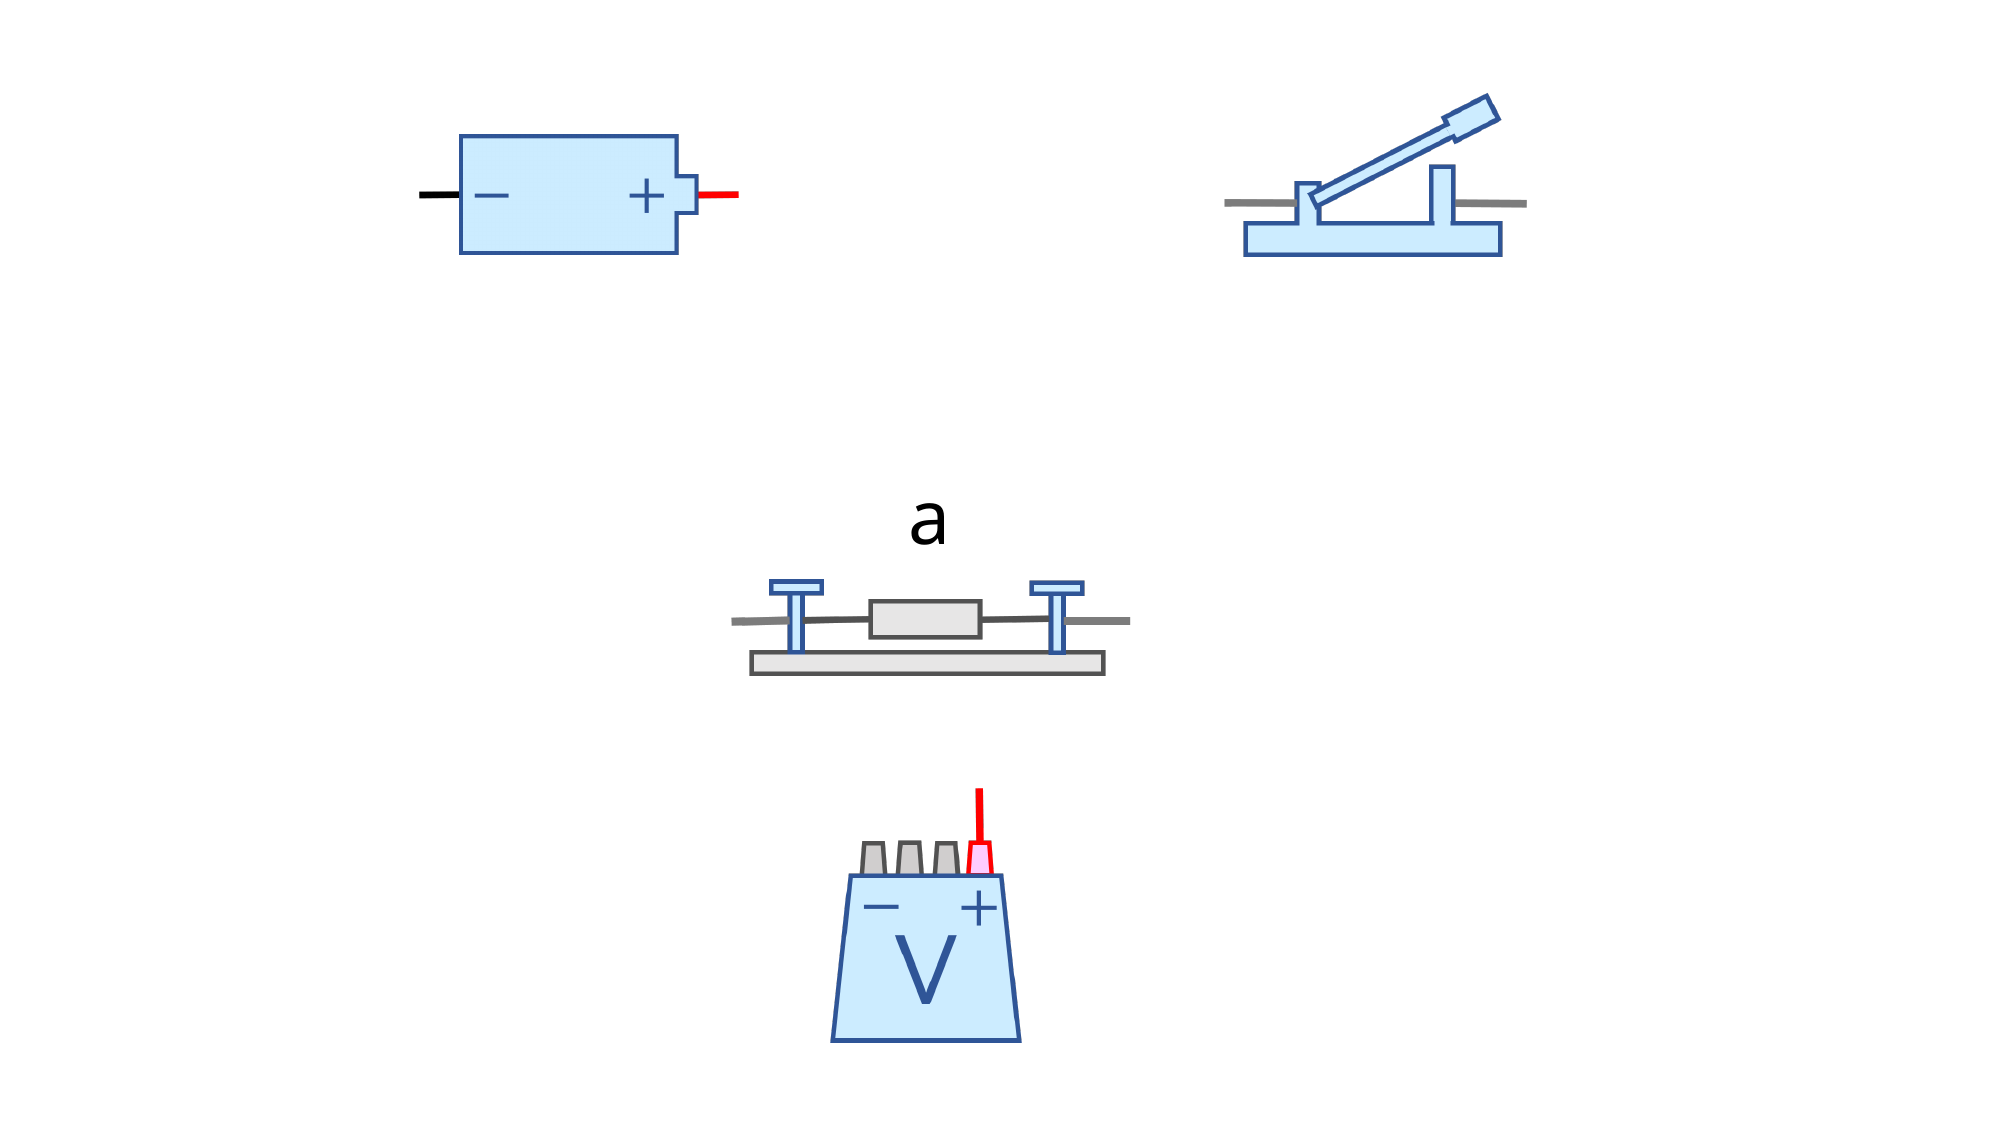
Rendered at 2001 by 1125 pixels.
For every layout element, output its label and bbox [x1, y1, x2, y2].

picture [418, 134, 742, 268]
picture [1223, 91, 1531, 258]
picture [817, 784, 1043, 1094]
text_box [730, 482, 1135, 676]
